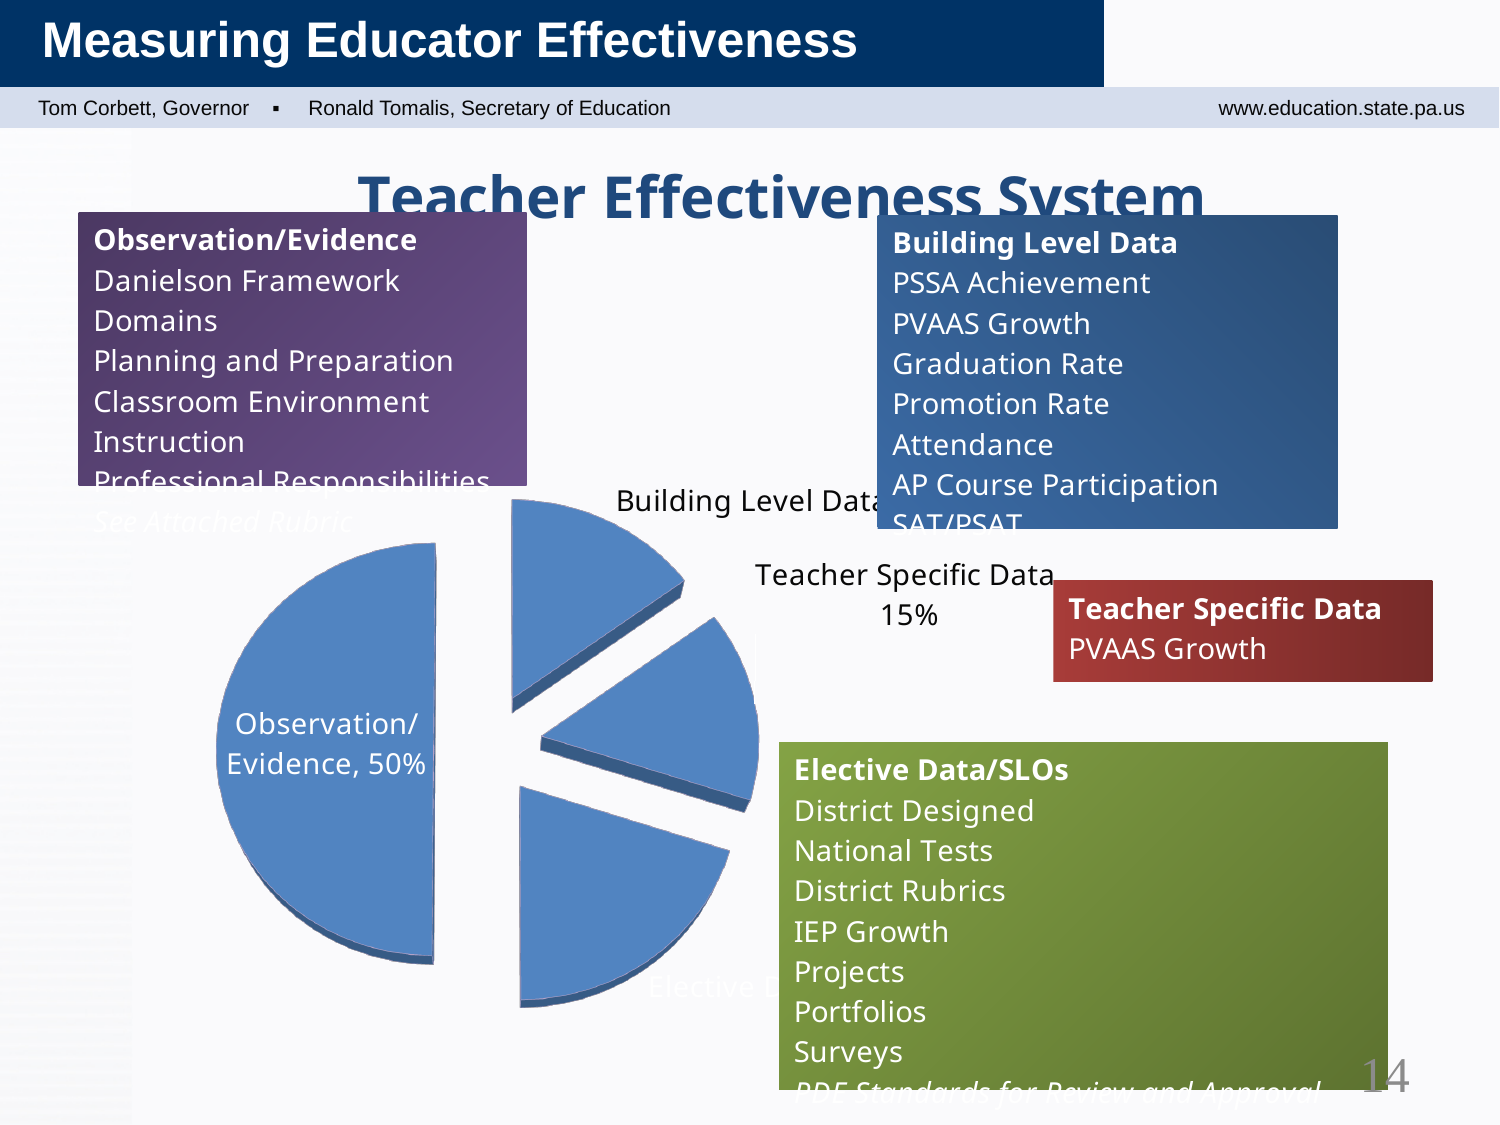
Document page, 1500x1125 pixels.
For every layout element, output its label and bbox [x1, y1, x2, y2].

picture [0, 0, 1500, 1125]
chart [38, 136, 1460, 1111]
